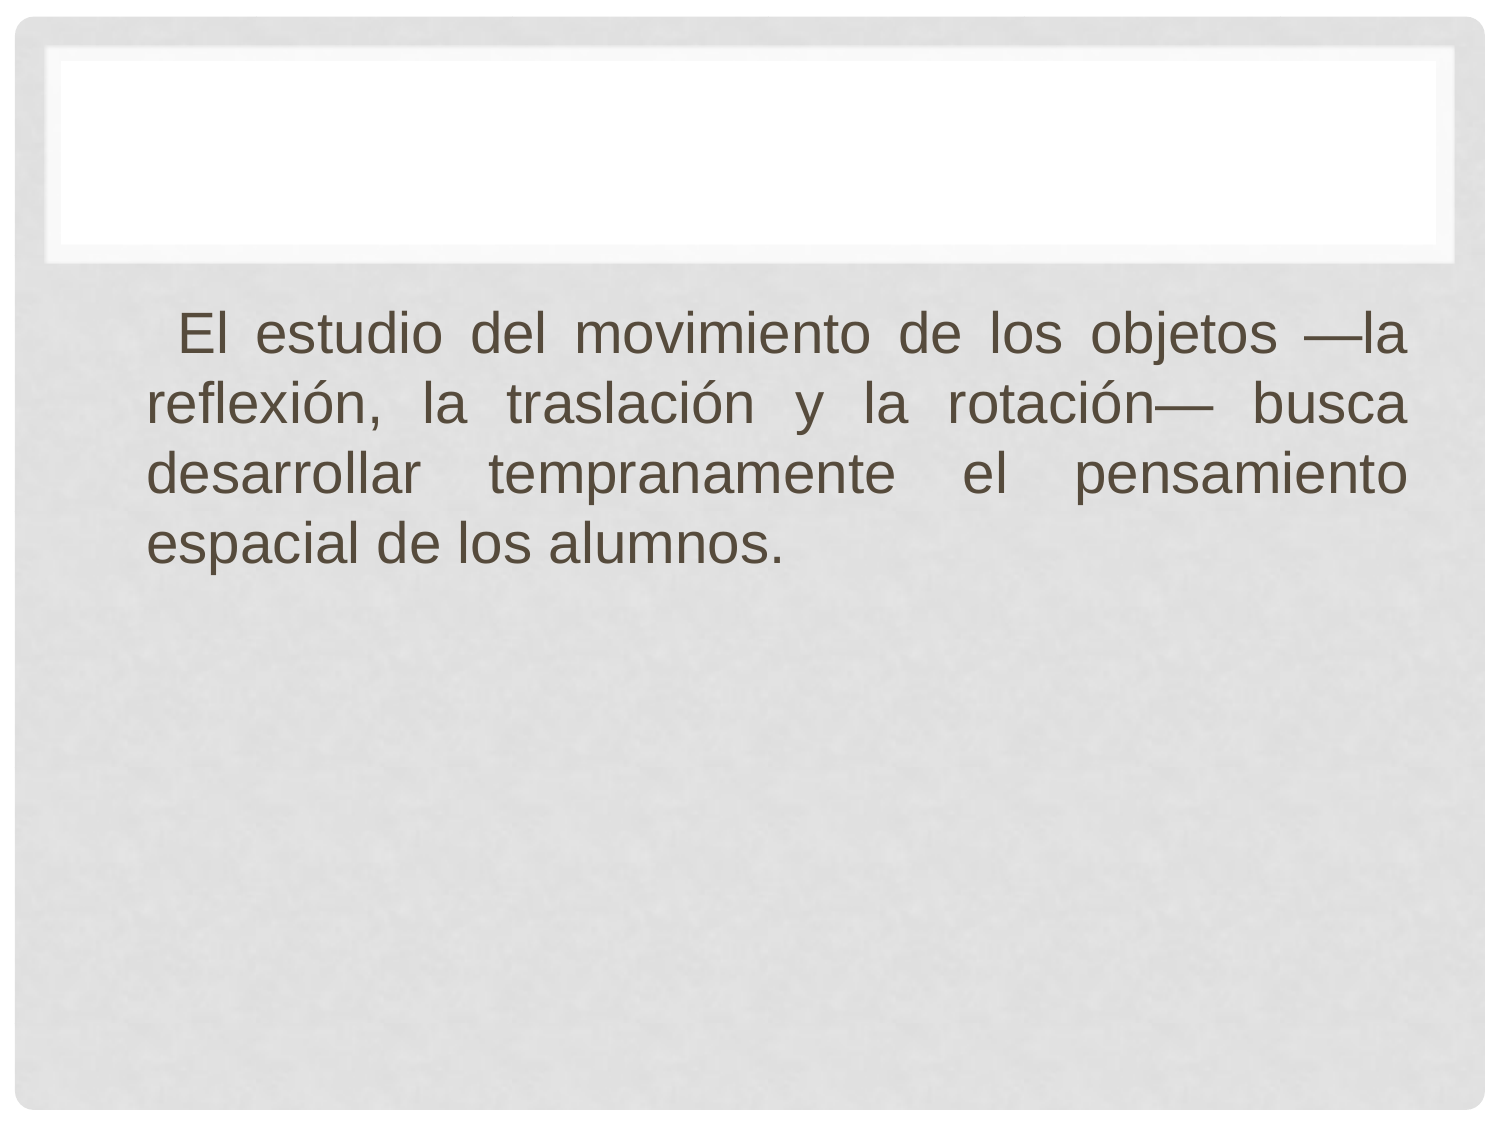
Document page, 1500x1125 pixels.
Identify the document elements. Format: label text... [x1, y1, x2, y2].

list El estudio del movimiento de los objetos —la reflexión, la traslación y la rotación— busca desarrollar tempranamente el pensamiento espacial de los alumnos. [75, 287, 1425, 1005]
